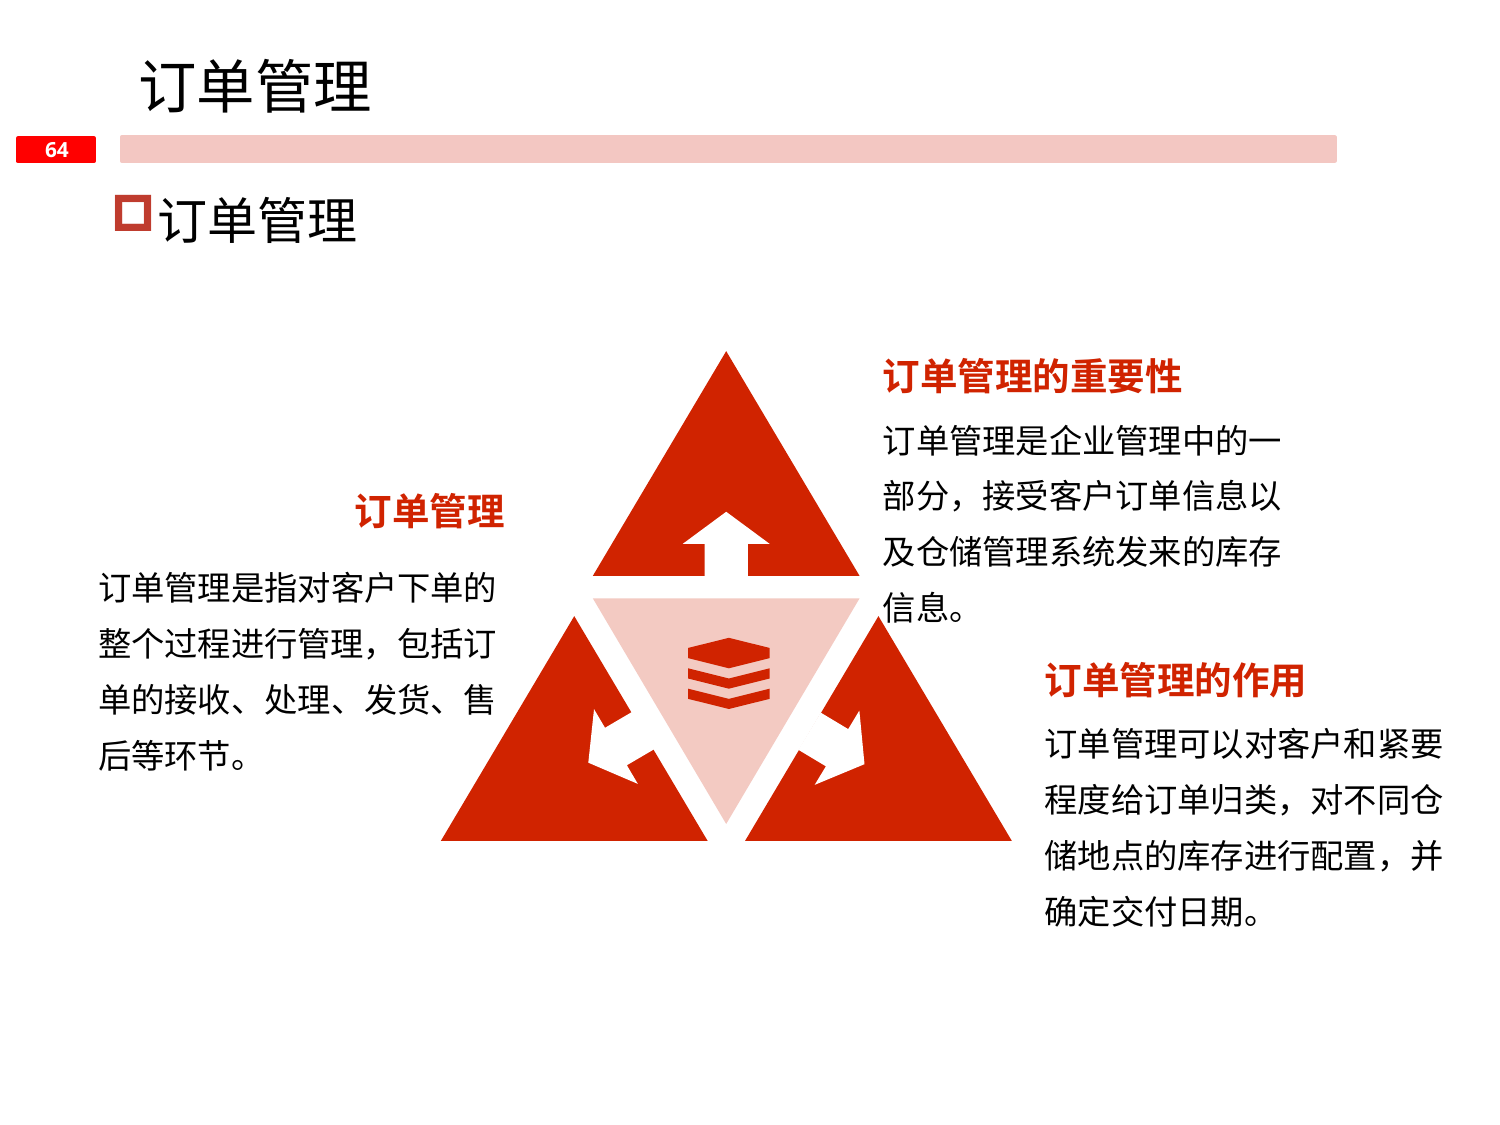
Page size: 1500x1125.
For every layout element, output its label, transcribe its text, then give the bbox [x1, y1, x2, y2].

text_box 订单管理 [96, 181, 1081, 276]
text_box [440, 616, 708, 841]
text_box 订单管理是指对客户下单的整个过程进行管理，包括订单的接收、处理、发货、售后等环节。 [83, 536, 513, 685]
text_box [588, 709, 655, 784]
text_box 订单管理 [83, 461, 513, 536]
text_box [688, 688, 770, 710]
text_box 订单管理可以对客户和紧要程度给订单归类，对不同仓储地点的库存进行配置，并确定交付日期。 [1029, 692, 1459, 840]
text_box 订单管理 [123, 42, 1247, 128]
text_box [688, 668, 770, 689]
text_box [592, 351, 860, 576]
text_box [798, 710, 865, 785]
text_box [592, 598, 860, 824]
text_box [17, 129, 97, 189]
text_box [58, 173, 1442, 286]
text_box [688, 637, 770, 669]
text_box 订单管理的作用 [1029, 630, 1459, 692]
text_box 订单管理是企业管理中的一部分，接受客户订单信息以及仓储管理系统发来的库存信息。 [867, 388, 1297, 538]
text_box 订单管理的重要性 [867, 326, 1348, 414]
text_box [682, 511, 770, 576]
text_box [745, 616, 1012, 841]
